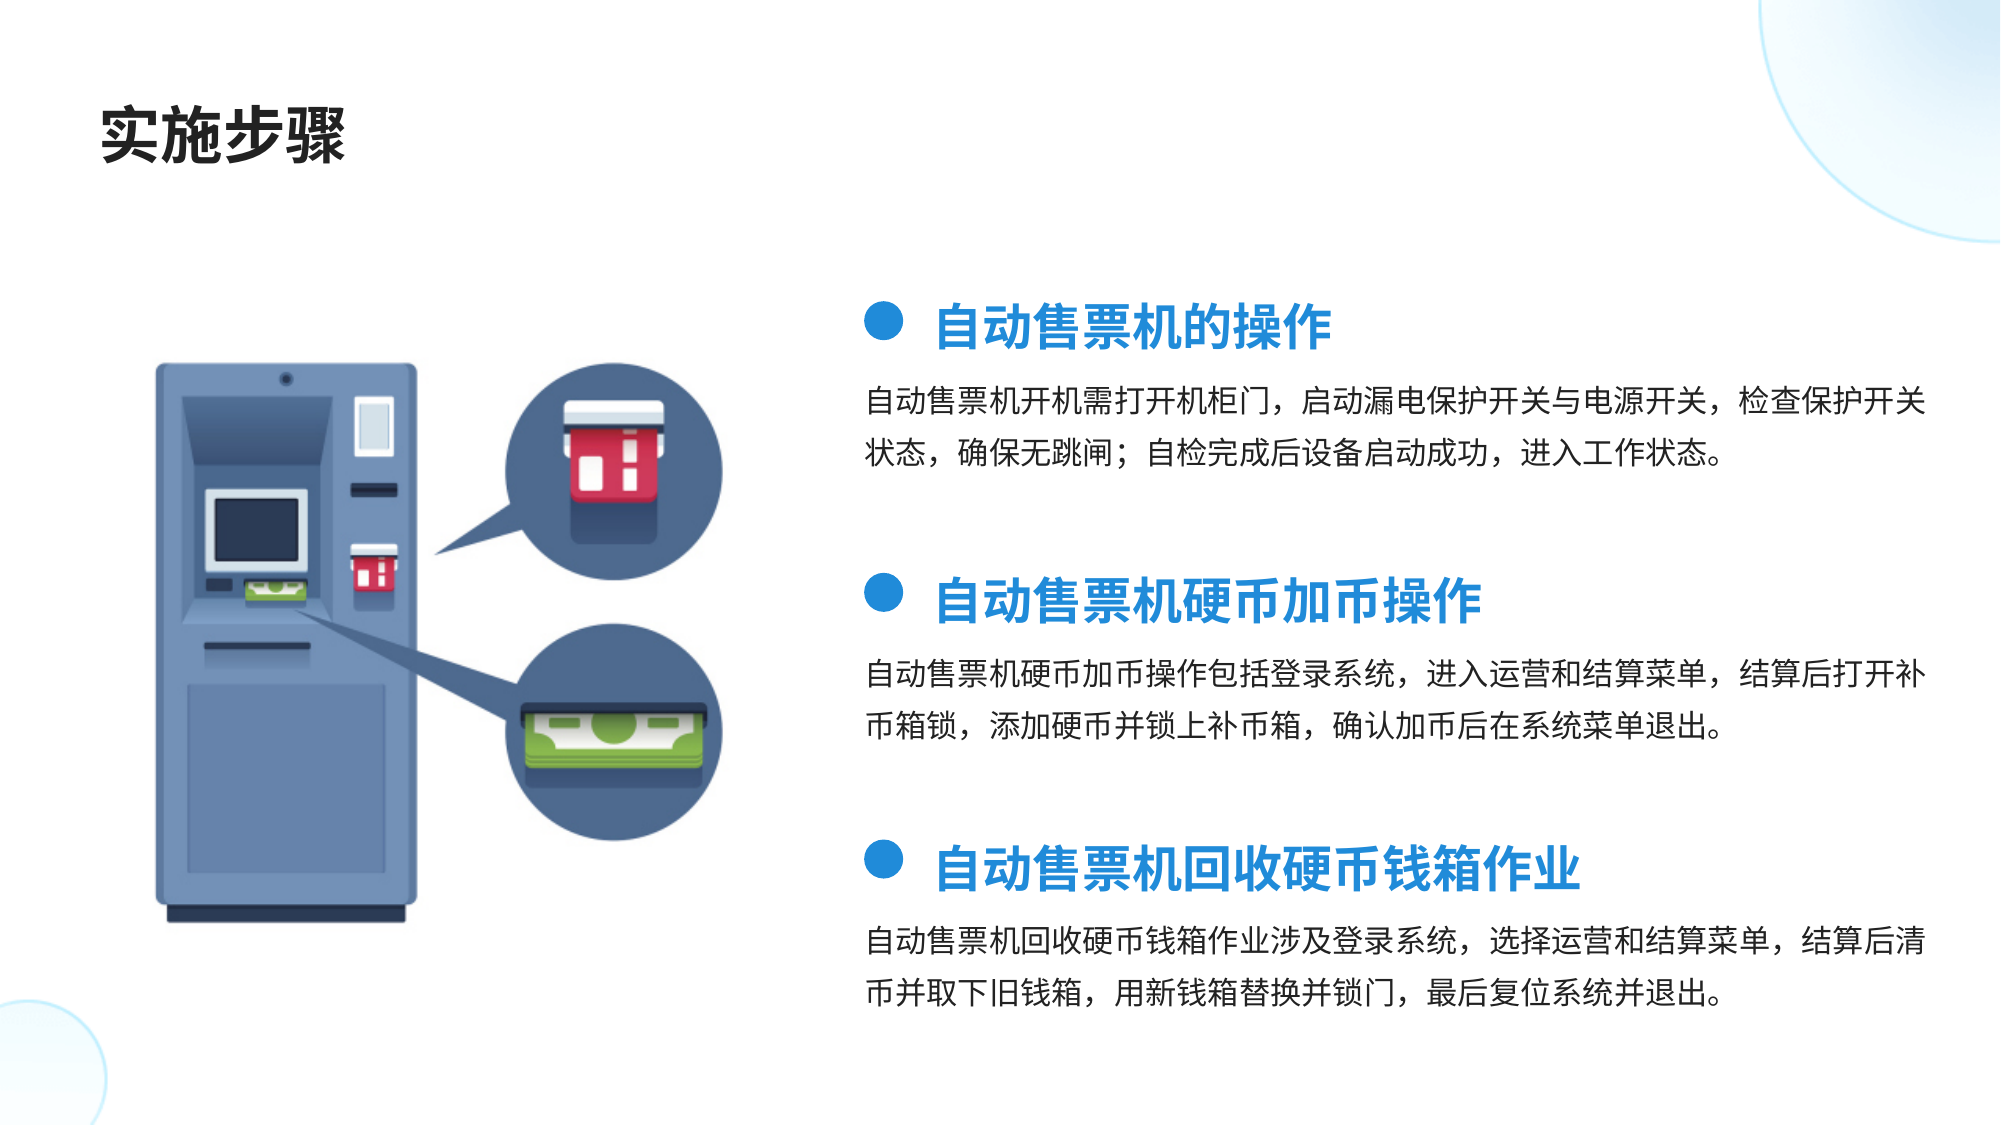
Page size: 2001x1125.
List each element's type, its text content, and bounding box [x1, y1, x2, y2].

text_box 实施步骤 [78, 43, 1922, 194]
text_box 自动售票机硬币加币操作 [912, 535, 1897, 639]
text_box 自动售票机开机需打开机柜门，启动漏电保护开关与电源开关，检查保护开关状态，确保无跳闸；自检完成后设备启动成功，进入工作状态。 [864, 366, 1927, 517]
picture [0, 0, 2001, 1125]
text_box 自动售票机回收硬币钱箱作业涉及登录系统，选择运营和结算菜单，结算后清币并取下旧钱箱，用新钱箱替换并锁门，最后复位系统并退出。 [864, 906, 1927, 1057]
text_box 自动售票机的操作 [912, 266, 1897, 366]
text_box 自动售票机回收硬币钱箱作业 [912, 800, 1897, 906]
text_box [864, 572, 904, 612]
text_box [864, 839, 904, 879]
text_box 自动售票机硬币加币操作包括登录系统，进入运营和结算菜单，结算后打开补币箱锁，添加硬币并锁上补币箱，确认加币后在系统菜单退出。 [864, 639, 1927, 790]
text_box [864, 301, 904, 341]
